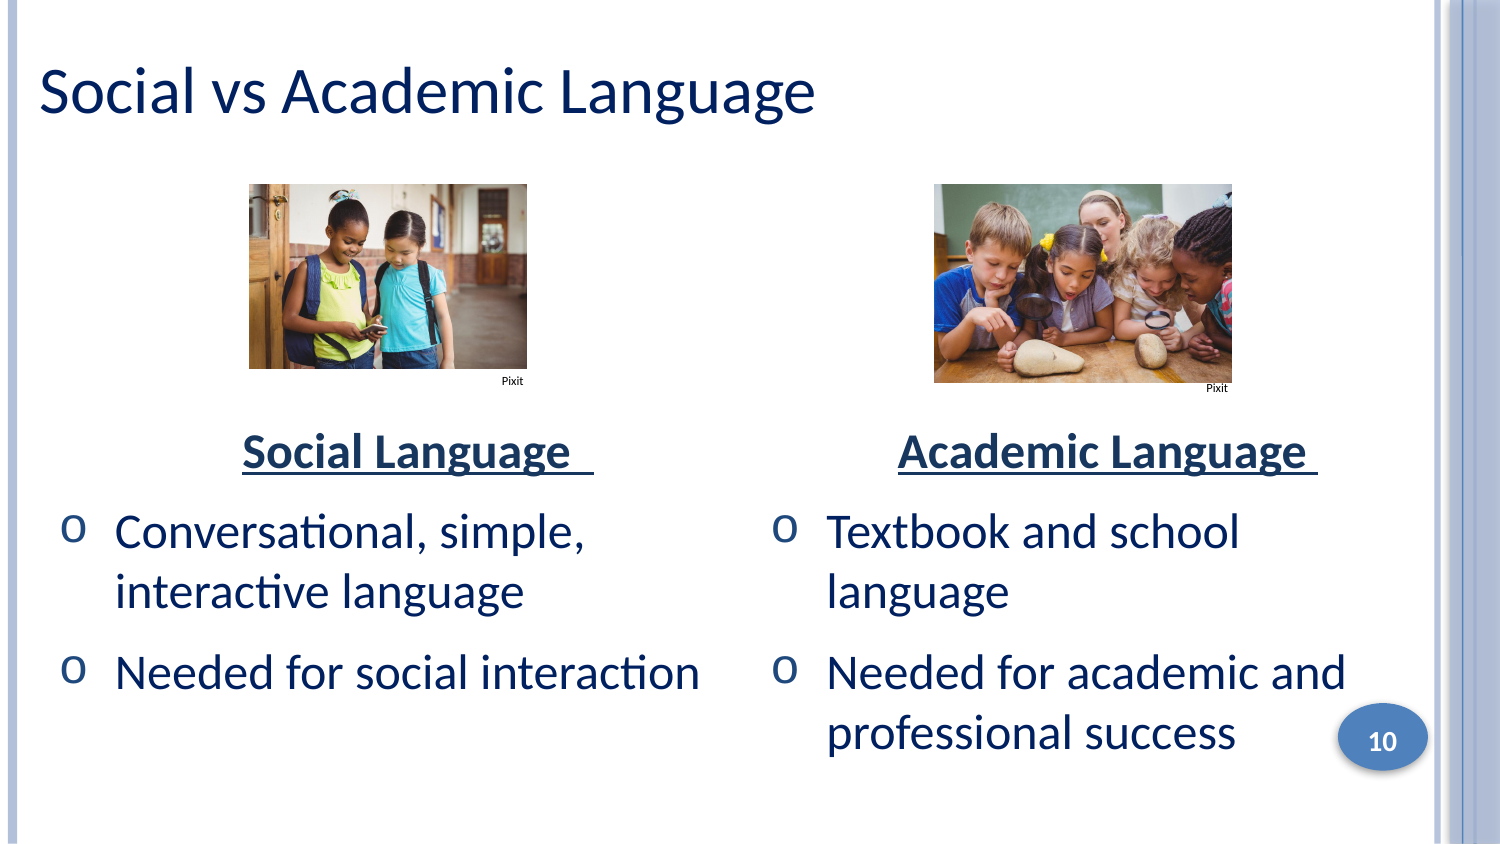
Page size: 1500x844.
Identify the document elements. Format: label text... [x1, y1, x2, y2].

slide_number 10 [1337, 707, 1428, 772]
text_box Social vs Academic Language [24, 31, 1423, 135]
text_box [933, 183, 1245, 404]
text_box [248, 183, 540, 397]
text_box Social Language Conversational, simple, interactive language Needed for social interaction [24, 403, 726, 752]
text_box Academic Language Textbook and school language Needed for academic and professional success [736, 403, 1429, 789]
